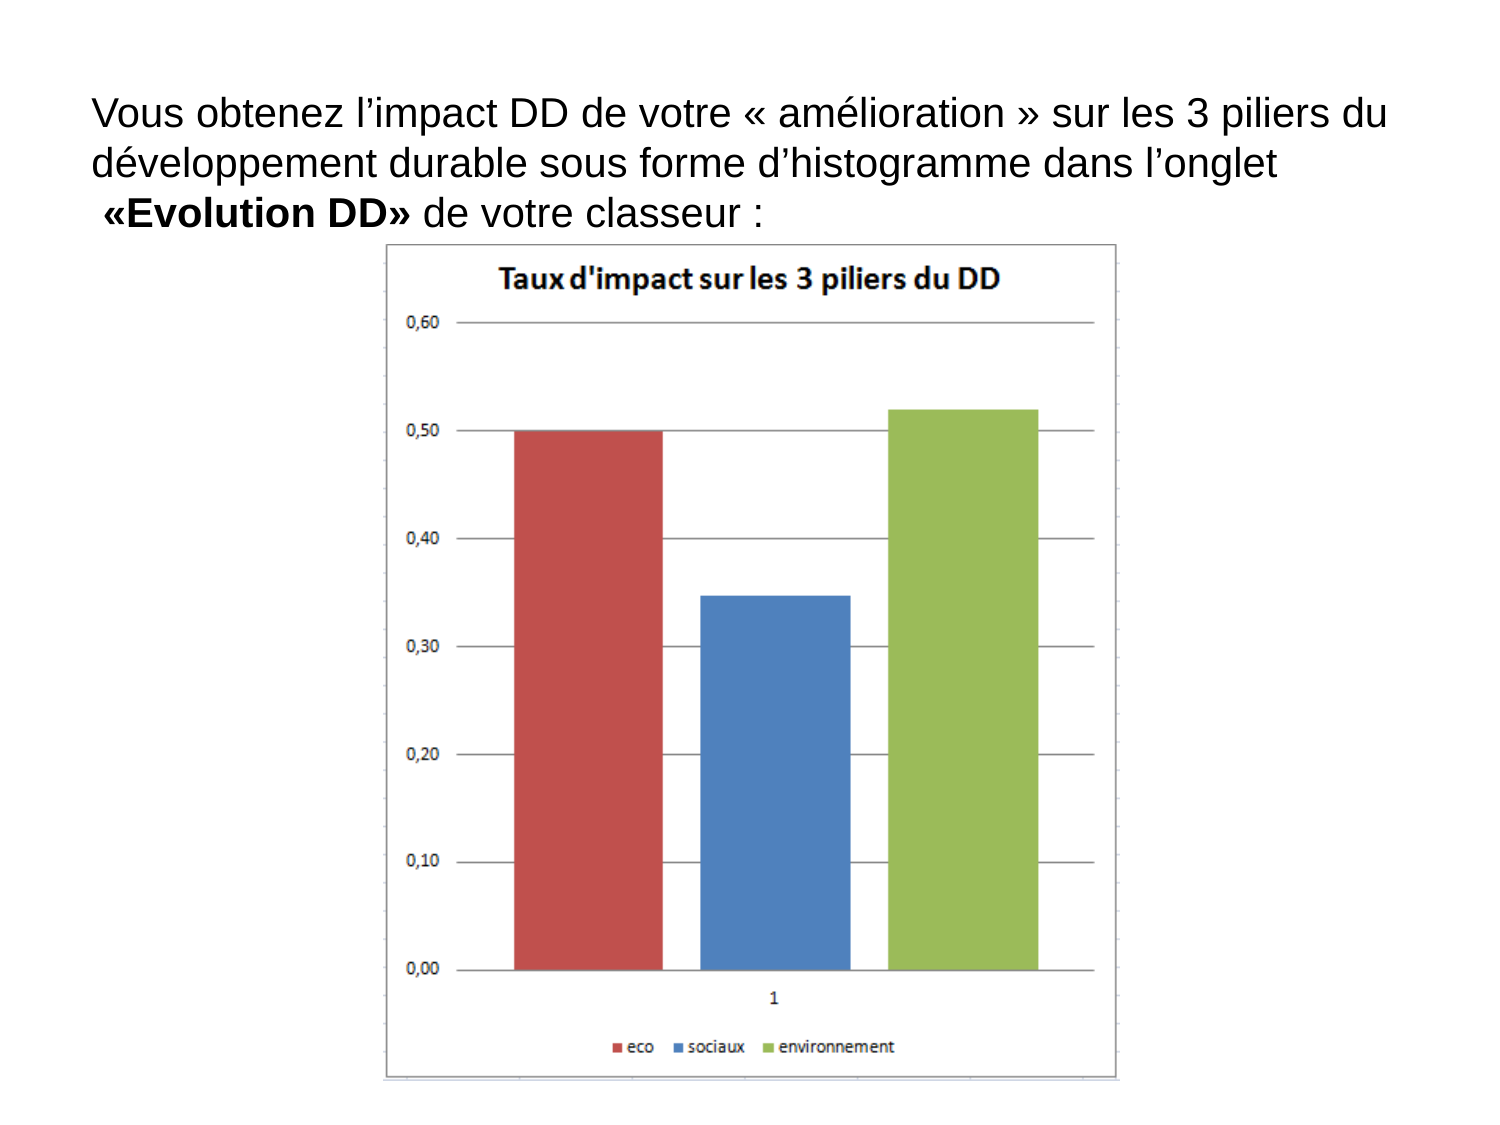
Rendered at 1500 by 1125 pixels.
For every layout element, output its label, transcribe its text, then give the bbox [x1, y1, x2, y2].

text_box Vous obtenez l’impact DD de votre « amélioration » sur les 3 piliers du développement durable sous forme d’histogramme dans l’onglet «Evolution DD» de votre classeur : [76, 78, 1459, 243]
picture [383, 244, 1120, 1081]
